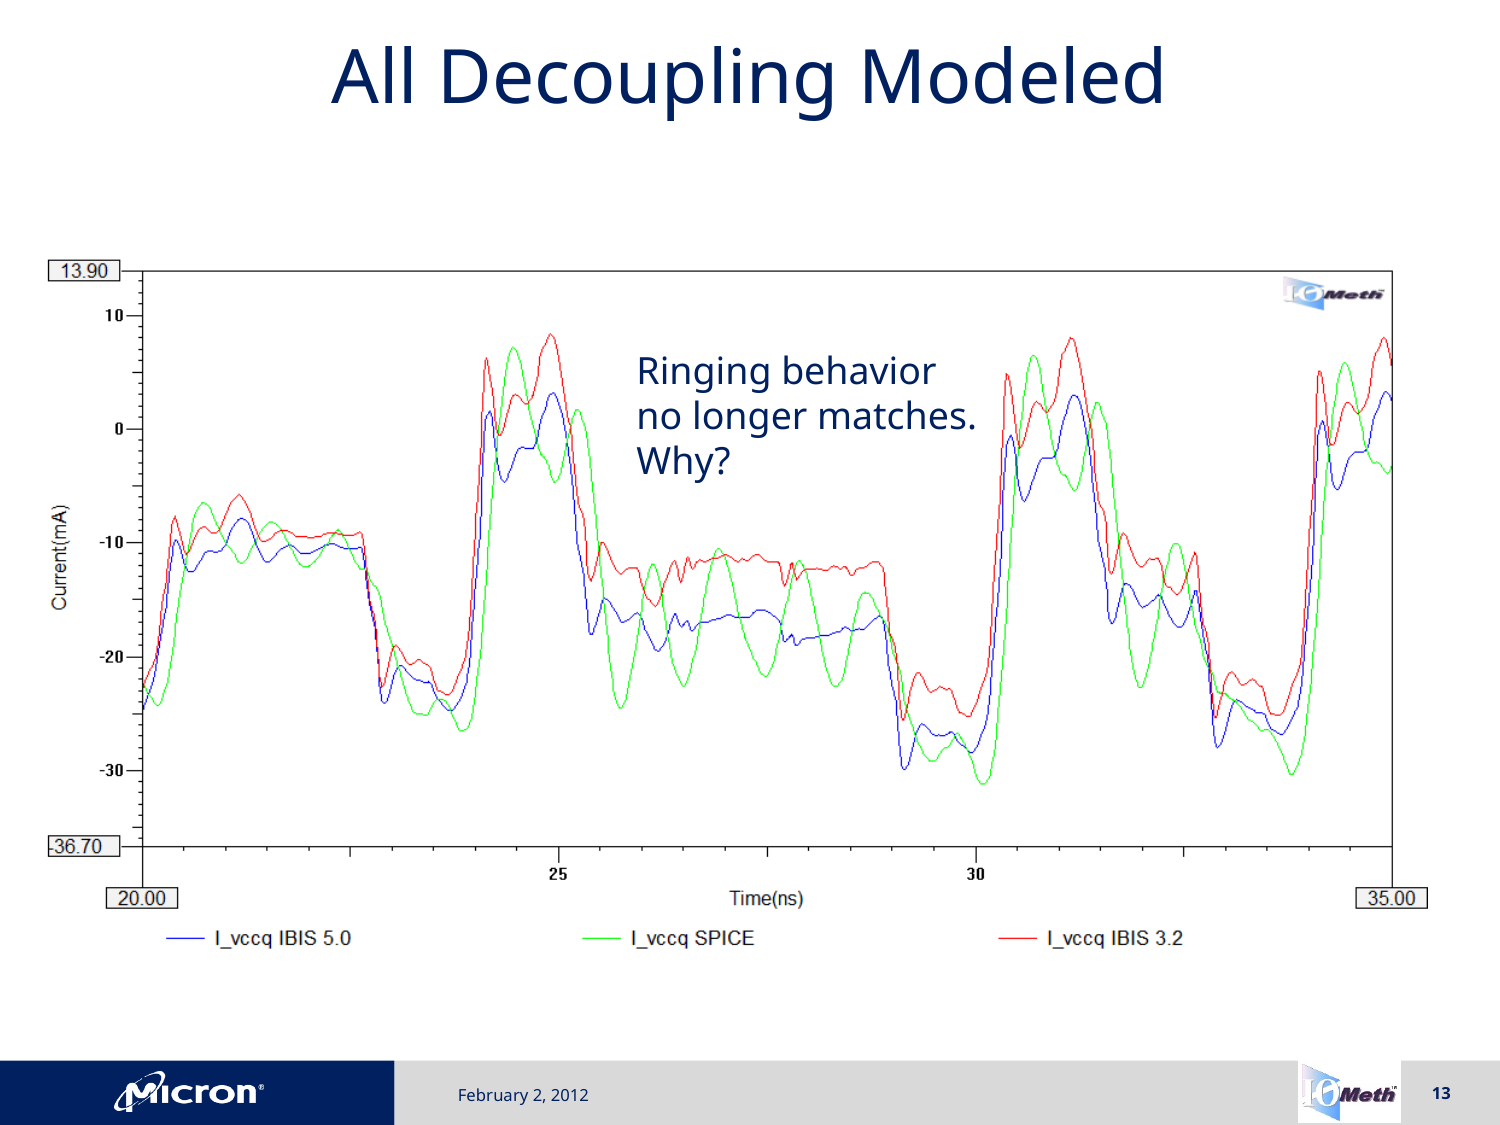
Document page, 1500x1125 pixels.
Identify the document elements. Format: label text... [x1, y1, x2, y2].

title All Decoupling Modeled [0, 0, 1500, 147]
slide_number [442, 1065, 750, 1125]
picture [114, 1071, 264, 1112]
picture [1298, 1060, 1401, 1123]
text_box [42, 232, 1428, 963]
